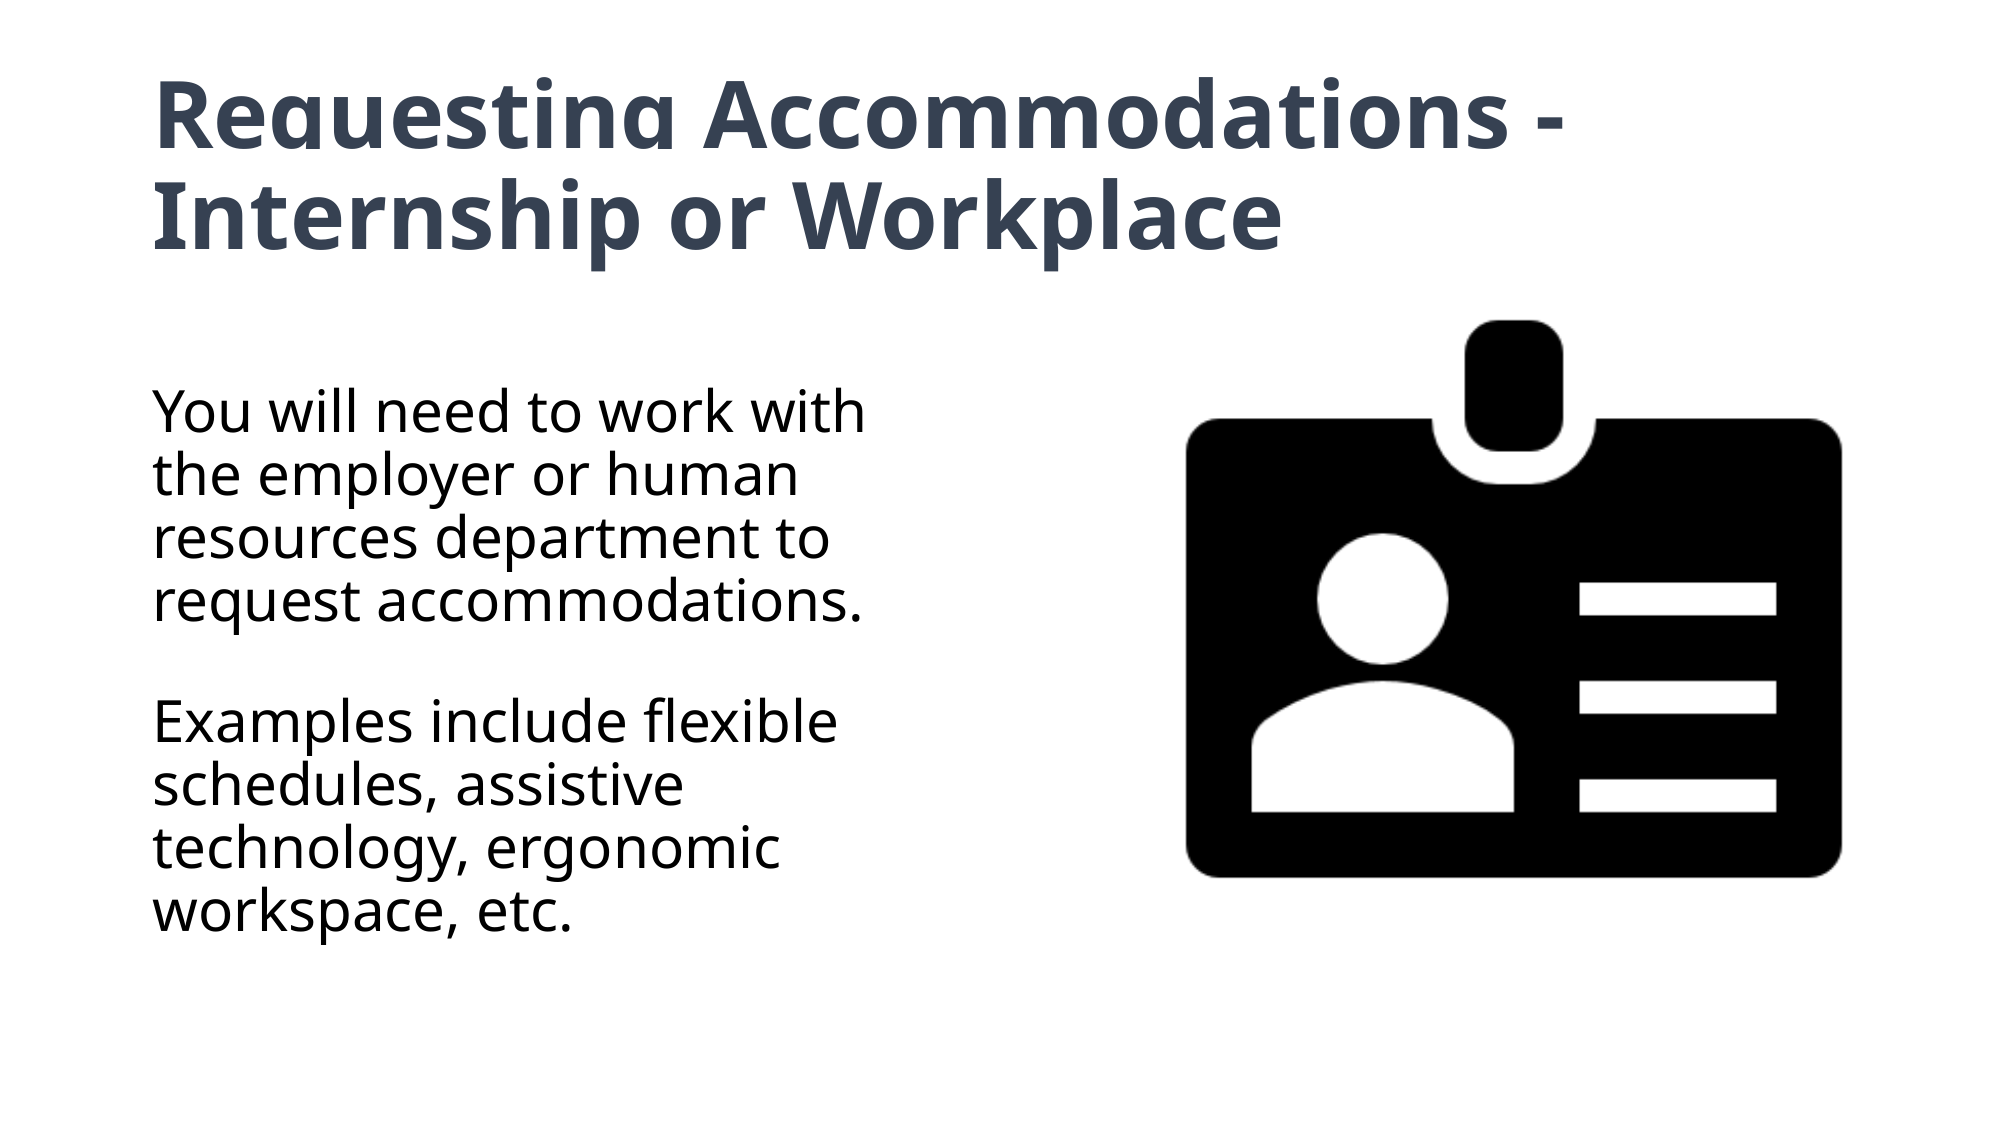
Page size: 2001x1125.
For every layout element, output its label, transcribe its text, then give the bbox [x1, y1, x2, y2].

title Requesting Accommodations - Internship or Workplace [137, 59, 1863, 278]
list You will need to work with the employer or human resources department to request accommodations. Examples include flexible schedules, assistive technology, ergonomic workspace, etc. [137, 375, 966, 1048]
picture [1121, 205, 1909, 993]
